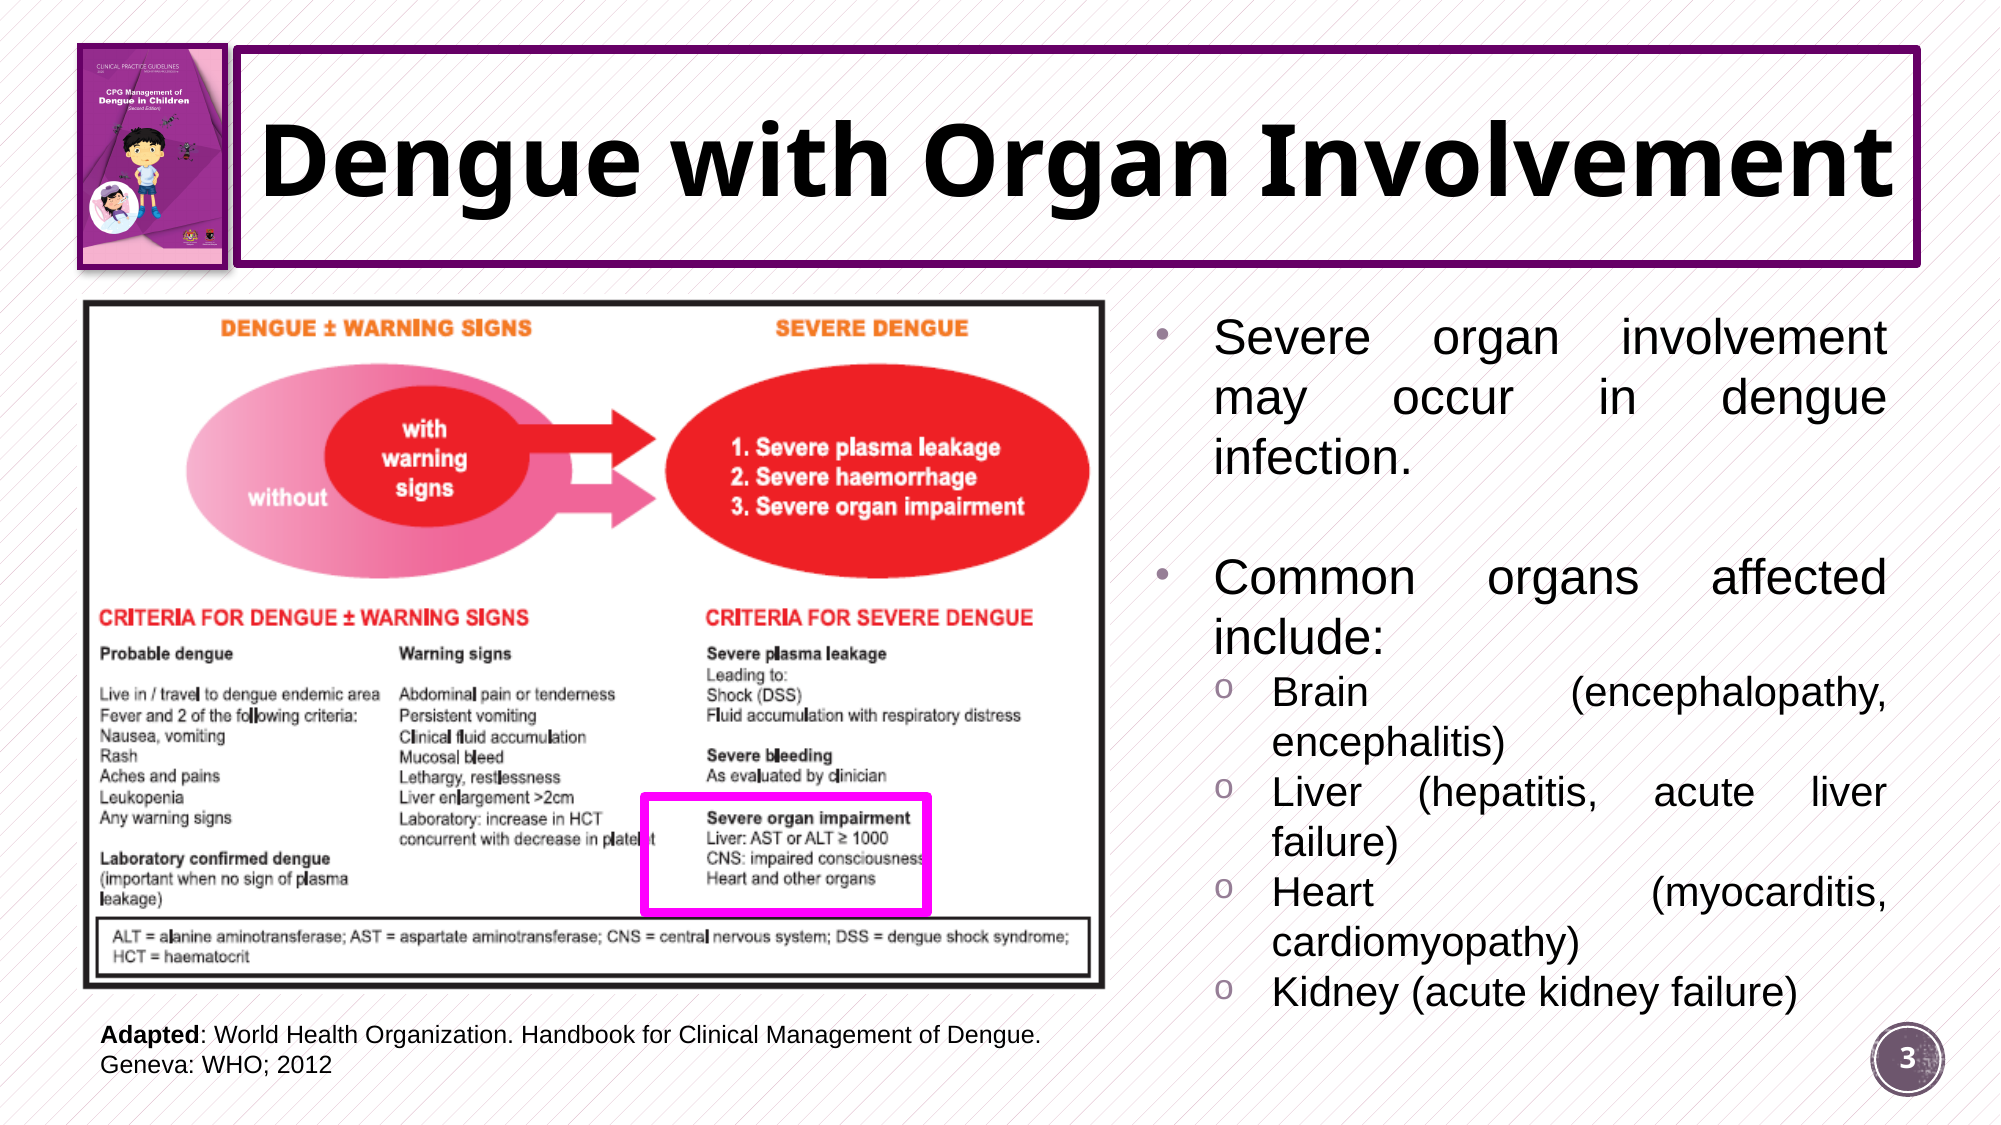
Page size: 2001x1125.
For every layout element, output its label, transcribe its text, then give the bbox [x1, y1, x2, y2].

picture [83, 49, 222, 264]
text_box Adapted: World Health Organization. Handbook for Clinical Management of Dengue. Geneva: WHO; 2012 [84, 1007, 1063, 1089]
picture [77, 294, 1110, 994]
slide_number 3 [1855, 1028, 1961, 1089]
list Severe organ involvement may occur in dengue infection. Common organs affected include: Brain (encephalopathy, encephalitis) Liver (hepatitis, acute liver failure) Heart (myocarditis, cardiomyopathy) Kidney (acute kidney failure) [1140, 296, 1903, 1029]
text_box Dengue with Organ Involvement [237, 49, 1918, 264]
